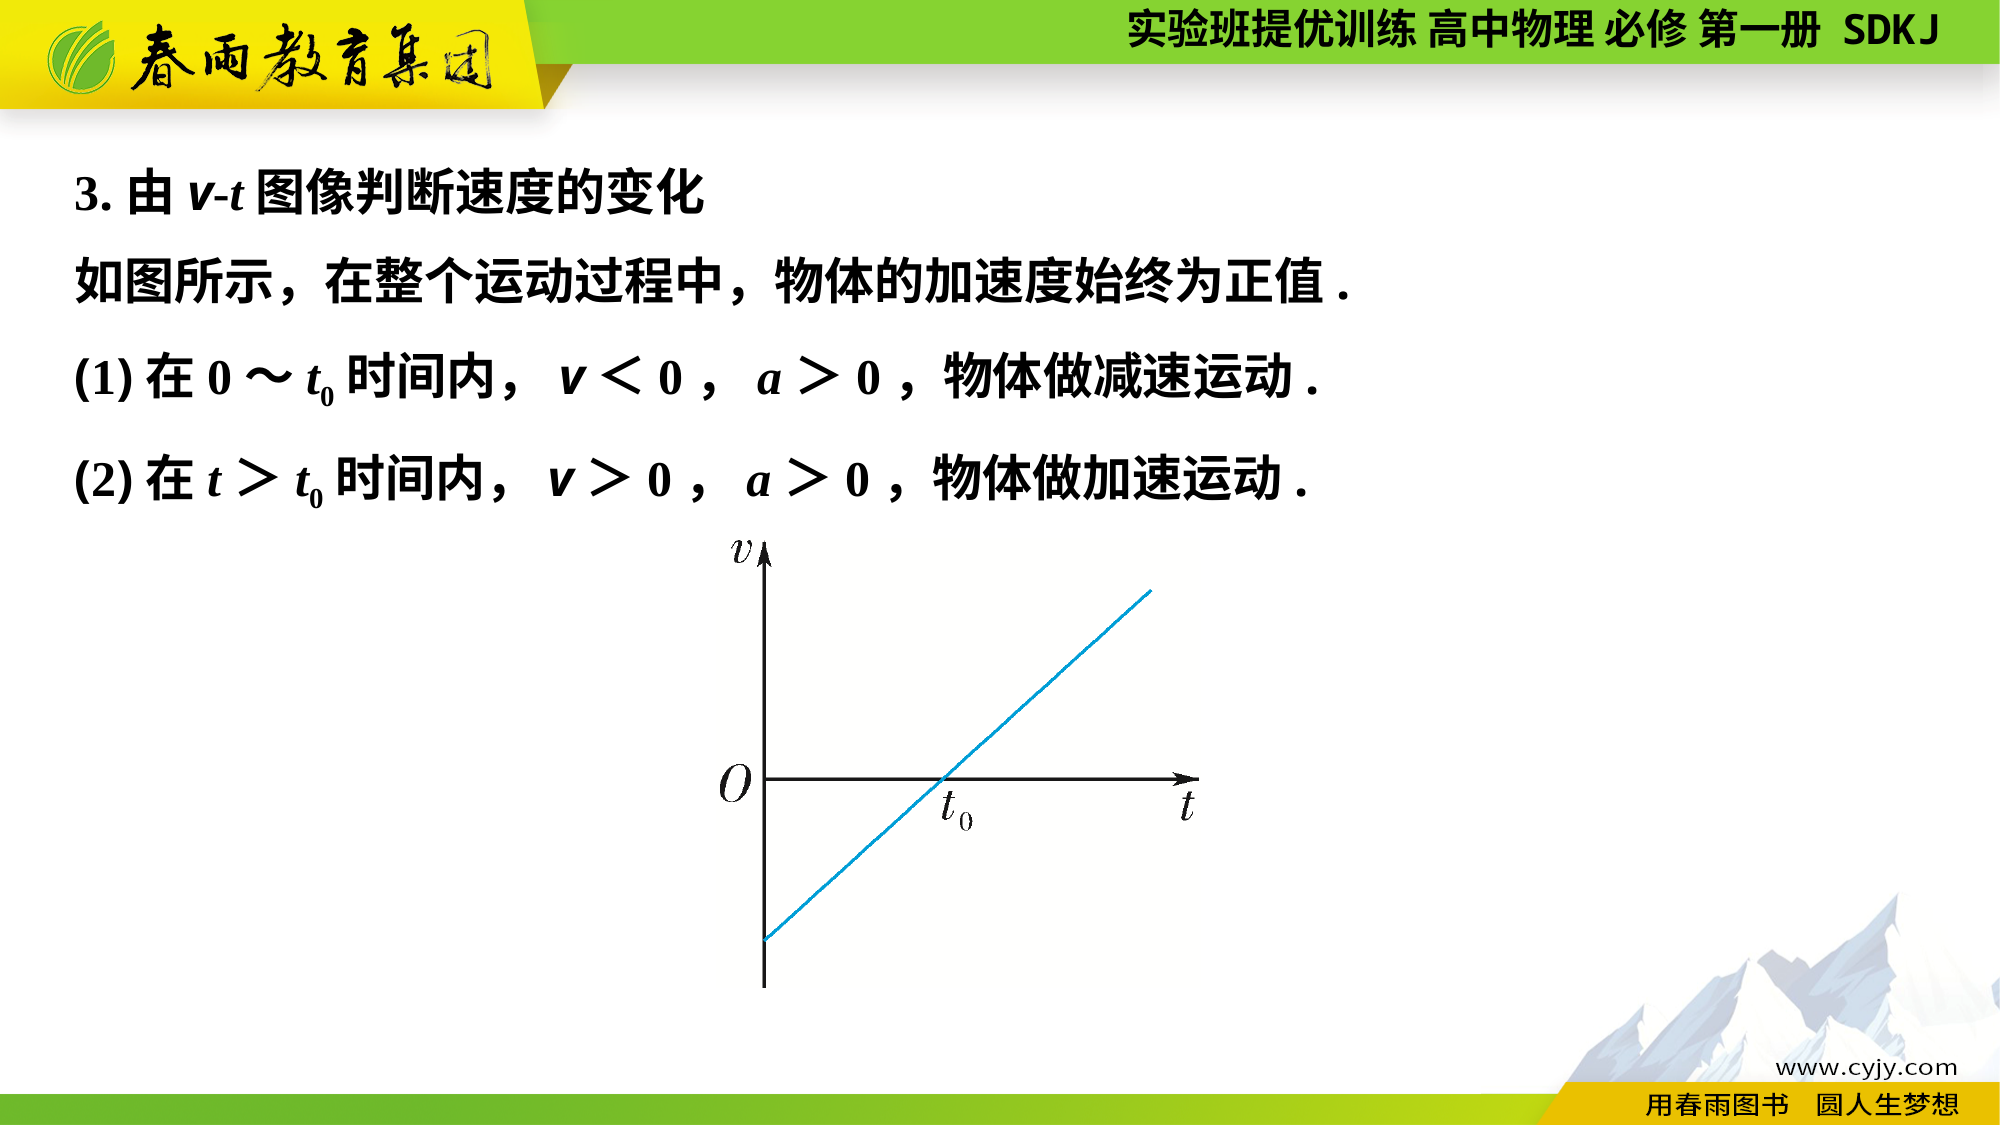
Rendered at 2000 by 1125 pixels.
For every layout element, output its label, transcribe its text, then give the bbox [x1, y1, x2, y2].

picture [0, 0, 2000, 1125]
list 3.由v-t图像判断速度的变化 如图所示，在整个运动过程中，物体的加速度始终为正值. (1)在0～t0时间内，v＜0，a＞0，物体做减速运动. (2)在t＞t0时间内，v＞0，a＞0，物体做加速运动. [59, 122, 1944, 501]
